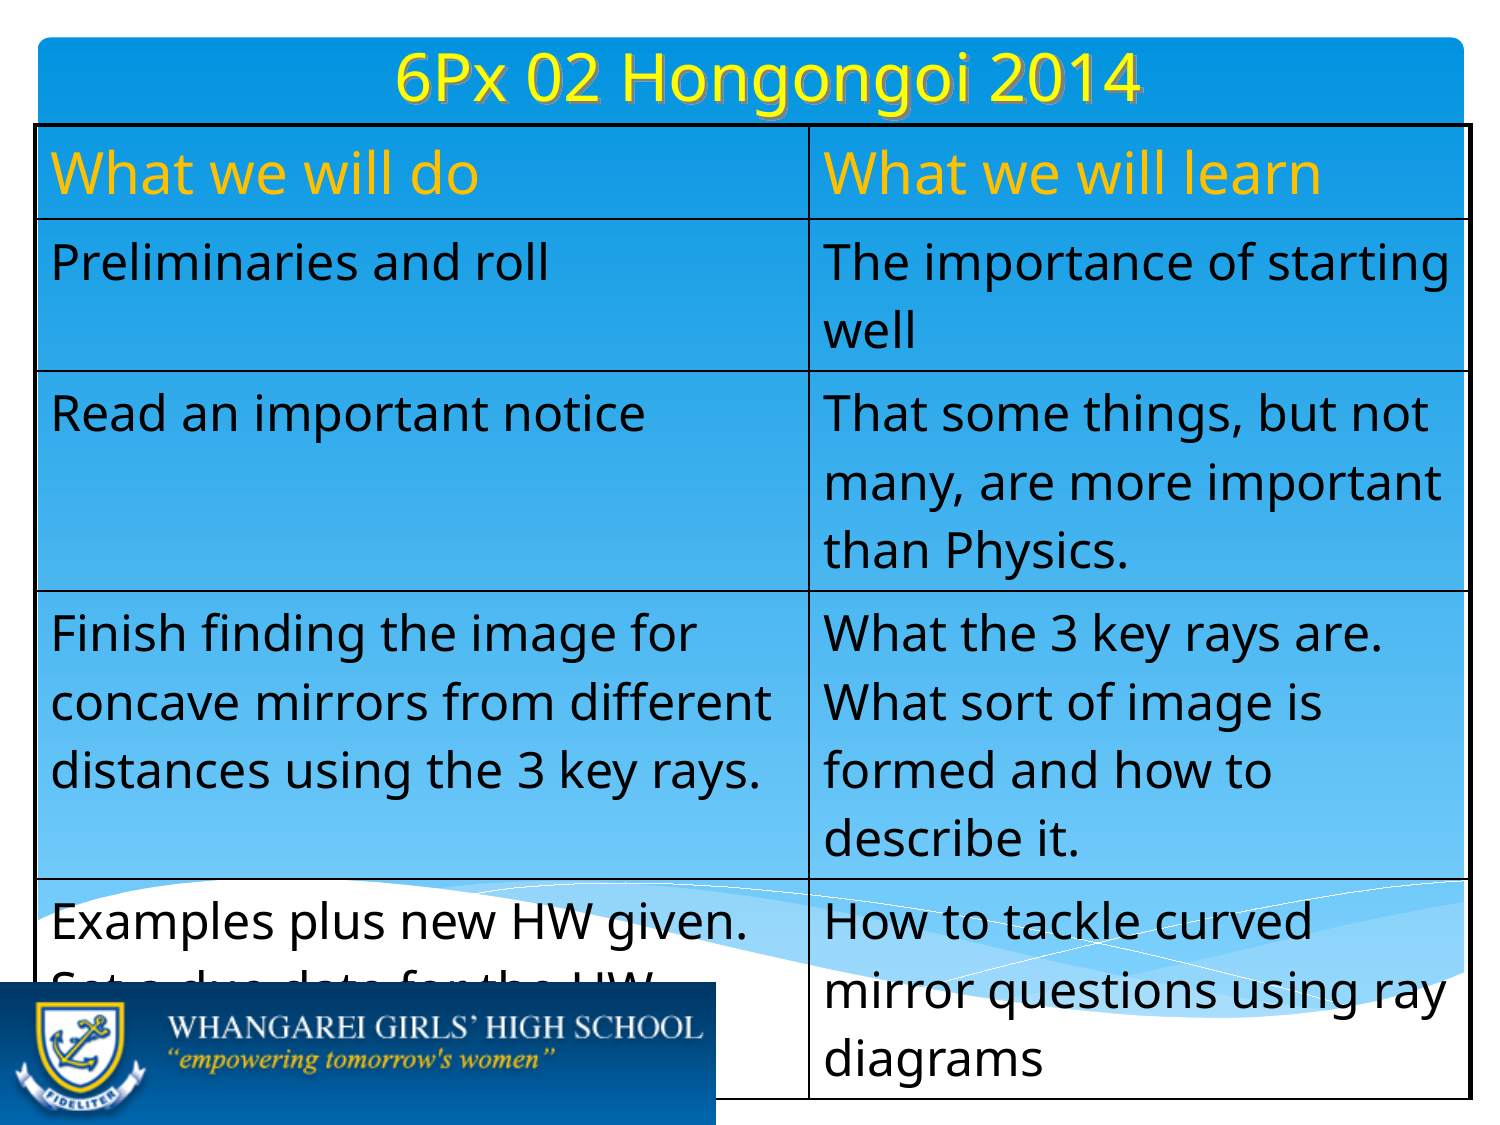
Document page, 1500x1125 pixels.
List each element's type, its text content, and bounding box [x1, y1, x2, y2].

table_cell Read an important notice [37, 372, 808, 590]
picture [0, 982, 716, 1125]
table_header What we will do [37, 127, 808, 218]
table_cell That some things, but not many, are more important than Physics. [810, 372, 1468, 590]
table_cell How to tackle curved mirror questions using ray diagrams [810, 880, 1468, 1098]
table_cell The importance of starting well [810, 220, 1468, 370]
table_header What we will learn [810, 127, 1468, 218]
text_box 6Px 02 Hongongoi 2014 [162, 24, 1375, 123]
table_cell Preliminaries and roll [37, 220, 808, 370]
table_cell Finish finding the image for concave mirrors from different distances using the 3 key rays. [37, 592, 808, 878]
table_cell What the 3 key rays are. What sort of image is formed and how to describe it. [810, 592, 1468, 878]
table_cell Examples plus new HW given. Set a due date for the HW. [37, 880, 808, 1098]
